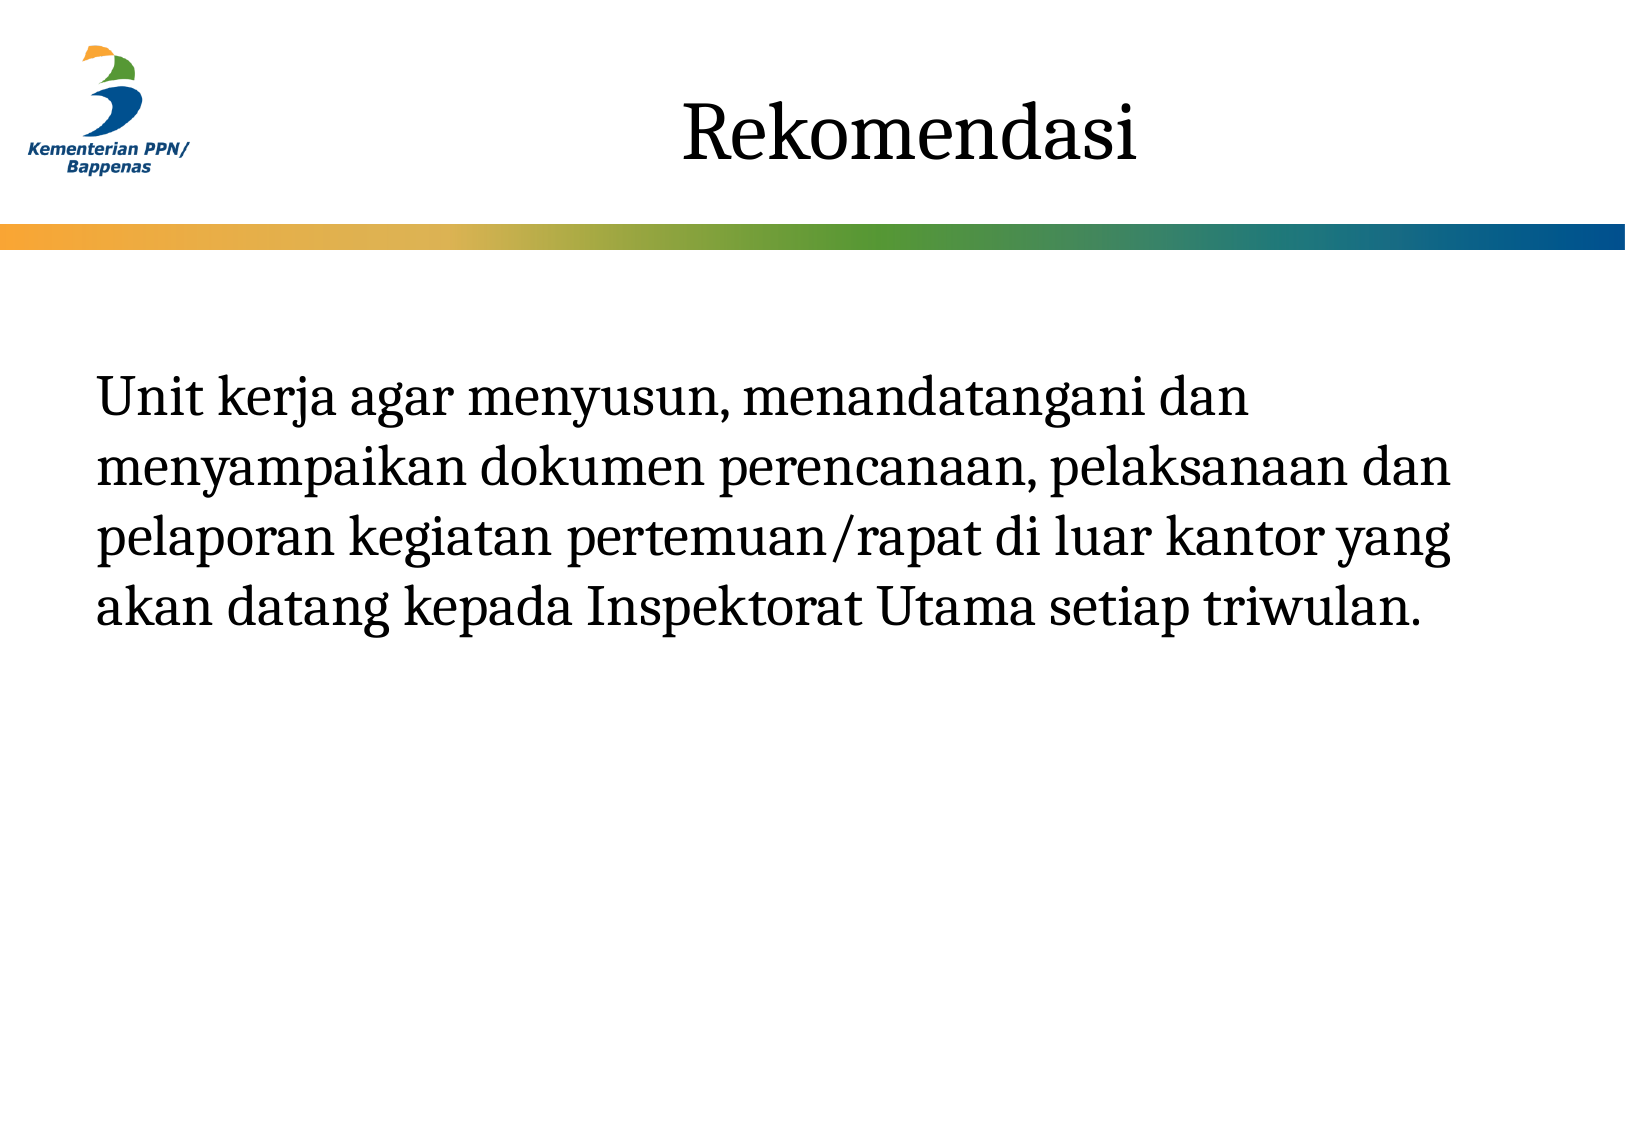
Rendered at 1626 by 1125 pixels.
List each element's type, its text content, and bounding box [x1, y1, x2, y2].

picture [0, 224, 1472, 250]
picture [13, 24, 204, 200]
picture [1522, 224, 1625, 250]
list Unit kerja agar menyusun, menandatangani dan menyampaikan dokumen perencanaan, pelaksanaan dan pelaporan kegiatan pertemuan/rapat di luar kantor yang akan datang kepada Inspektorat Utama setiap triwulan. [81, 349, 1545, 745]
title Rekomendasi [328, 42, 1493, 211]
